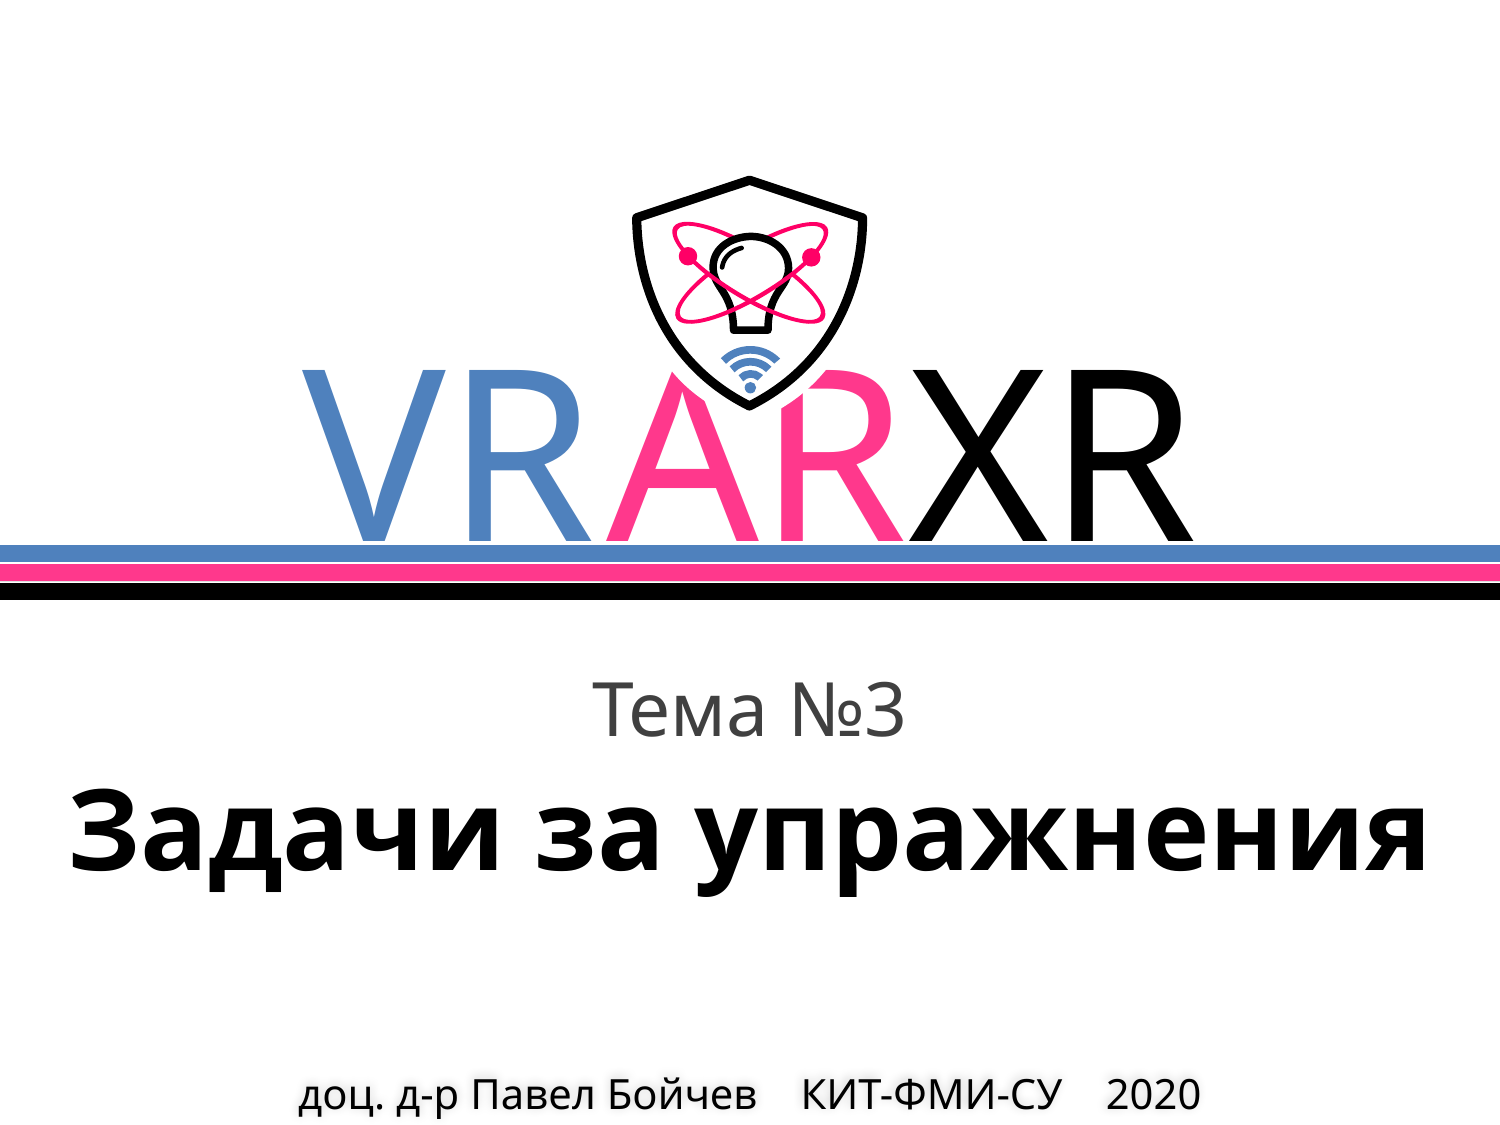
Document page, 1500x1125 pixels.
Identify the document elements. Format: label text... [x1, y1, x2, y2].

title доц. д-р Павел Бойчев КИТ-ФМИ-СУ 2020 [0, 1027, 1500, 1125]
list Тема №3 [0, 650, 1500, 763]
list Задачи за упражнения [0, 763, 1500, 888]
